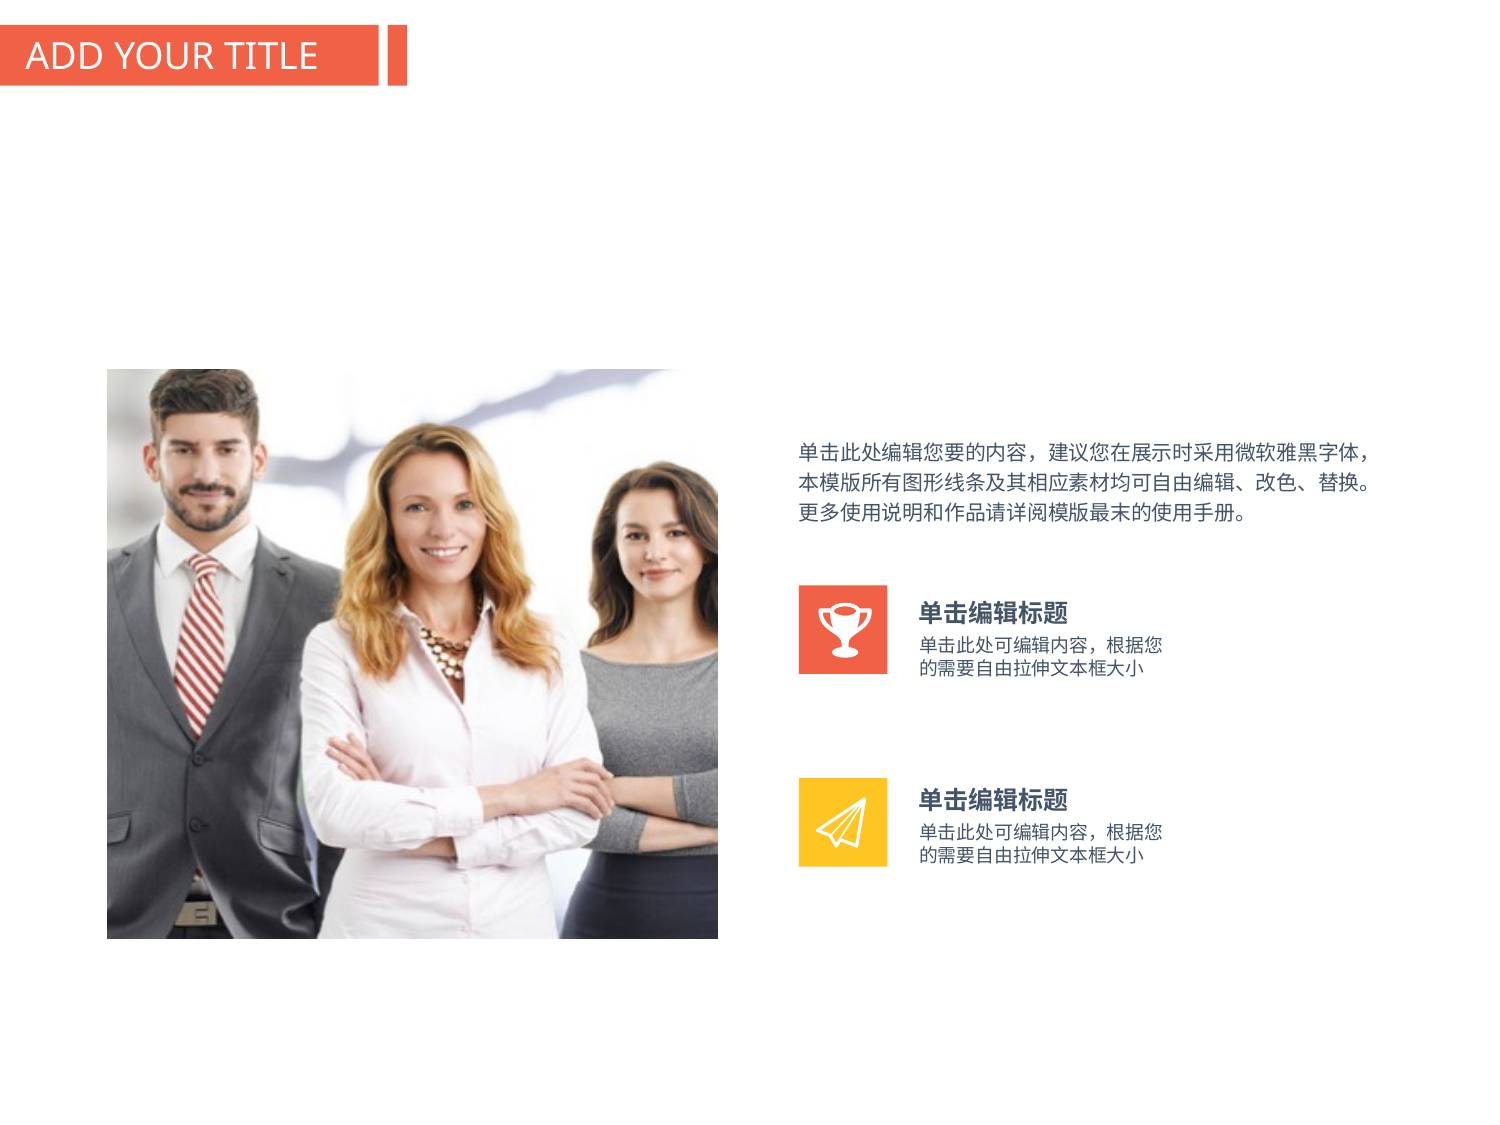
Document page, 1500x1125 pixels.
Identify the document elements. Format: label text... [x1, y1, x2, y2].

text_box 单击此处编辑您要的内容，建议您在展示时采用微软雅黑字体，本模版所有图形线条及其相应素材均可自由编辑、改色、替换。更多使用说明和作品请详阅模版最末的使用手册。 [798, 434, 1369, 525]
text_box ADD YOUR TITLE HERE [10, 24, 368, 130]
text_box 单击此处可编辑内容，根据您的需要自由拉伸文本框大小 [919, 821, 1172, 867]
text_box 单击编辑标题 [918, 597, 1070, 628]
text_box [798, 585, 888, 674]
text_box [798, 778, 888, 867]
picture [107, 369, 719, 939]
text_box 单击此处可编辑内容，根据您的需要自由拉伸文本框大小 [919, 634, 1172, 680]
text_box [0, 24, 10, 86]
text_box [387, 24, 408, 86]
text_box [815, 797, 867, 848]
text_box [818, 602, 872, 658]
text_box [368, 24, 379, 86]
text_box 单击编辑标题 [918, 784, 1070, 815]
